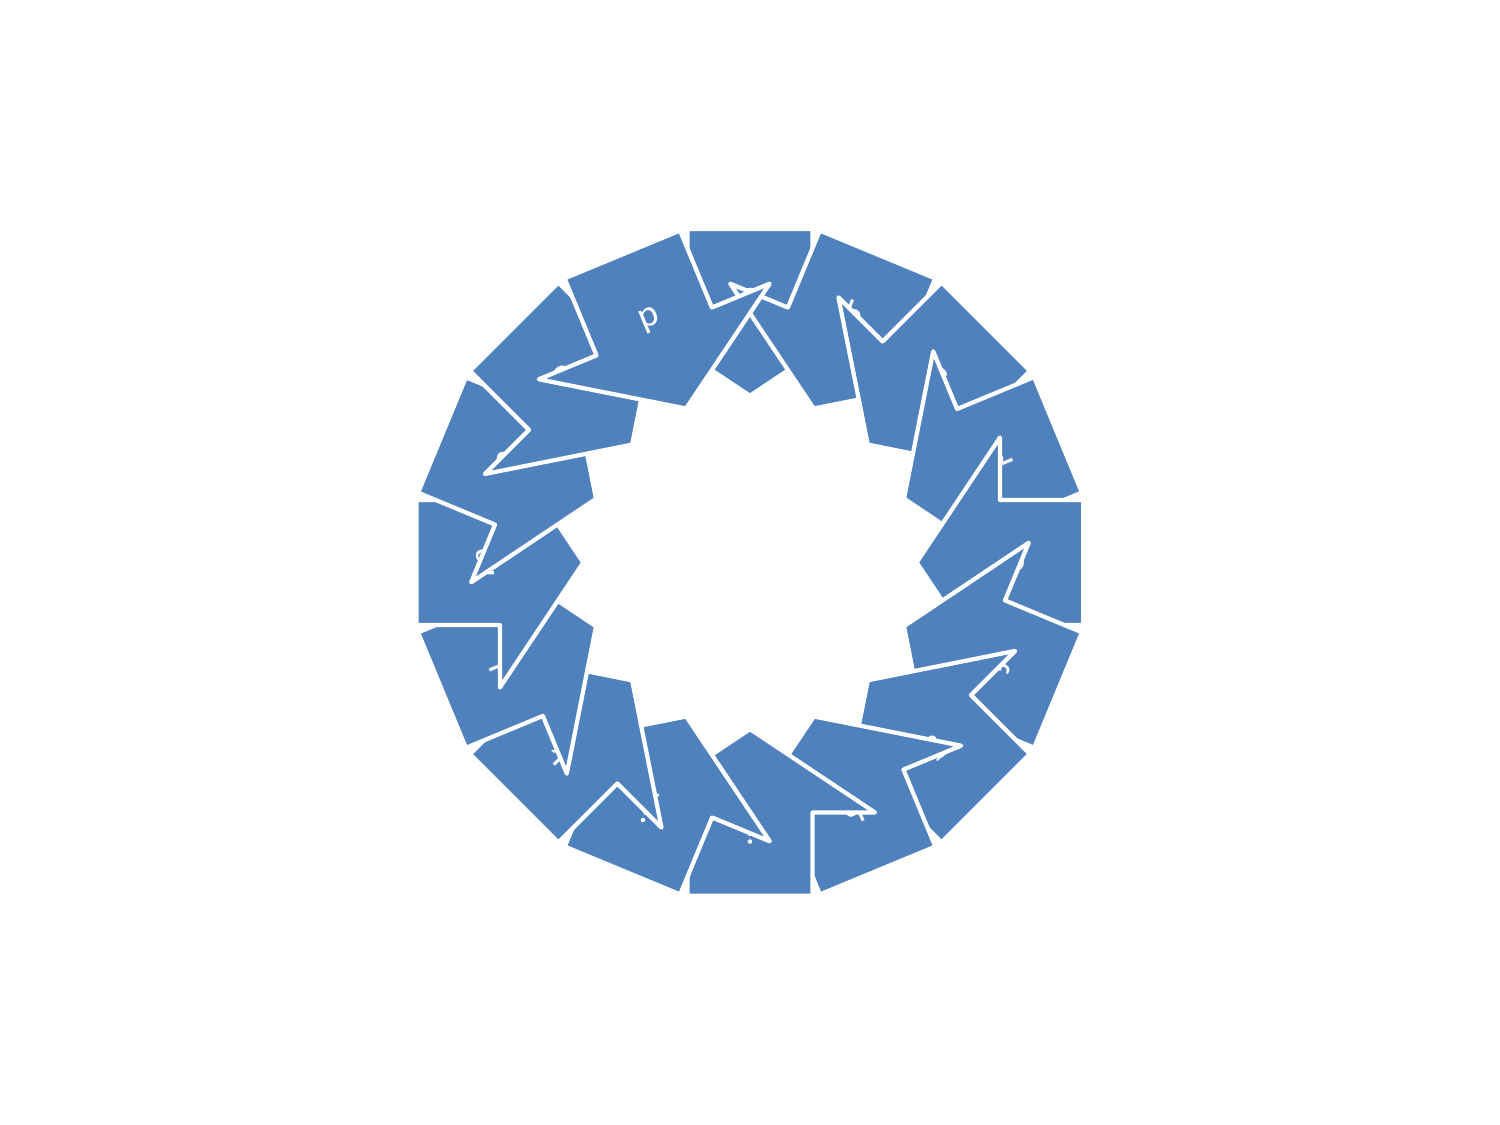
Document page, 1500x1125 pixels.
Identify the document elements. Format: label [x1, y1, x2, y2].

text_box [249, 228, 1251, 897]
